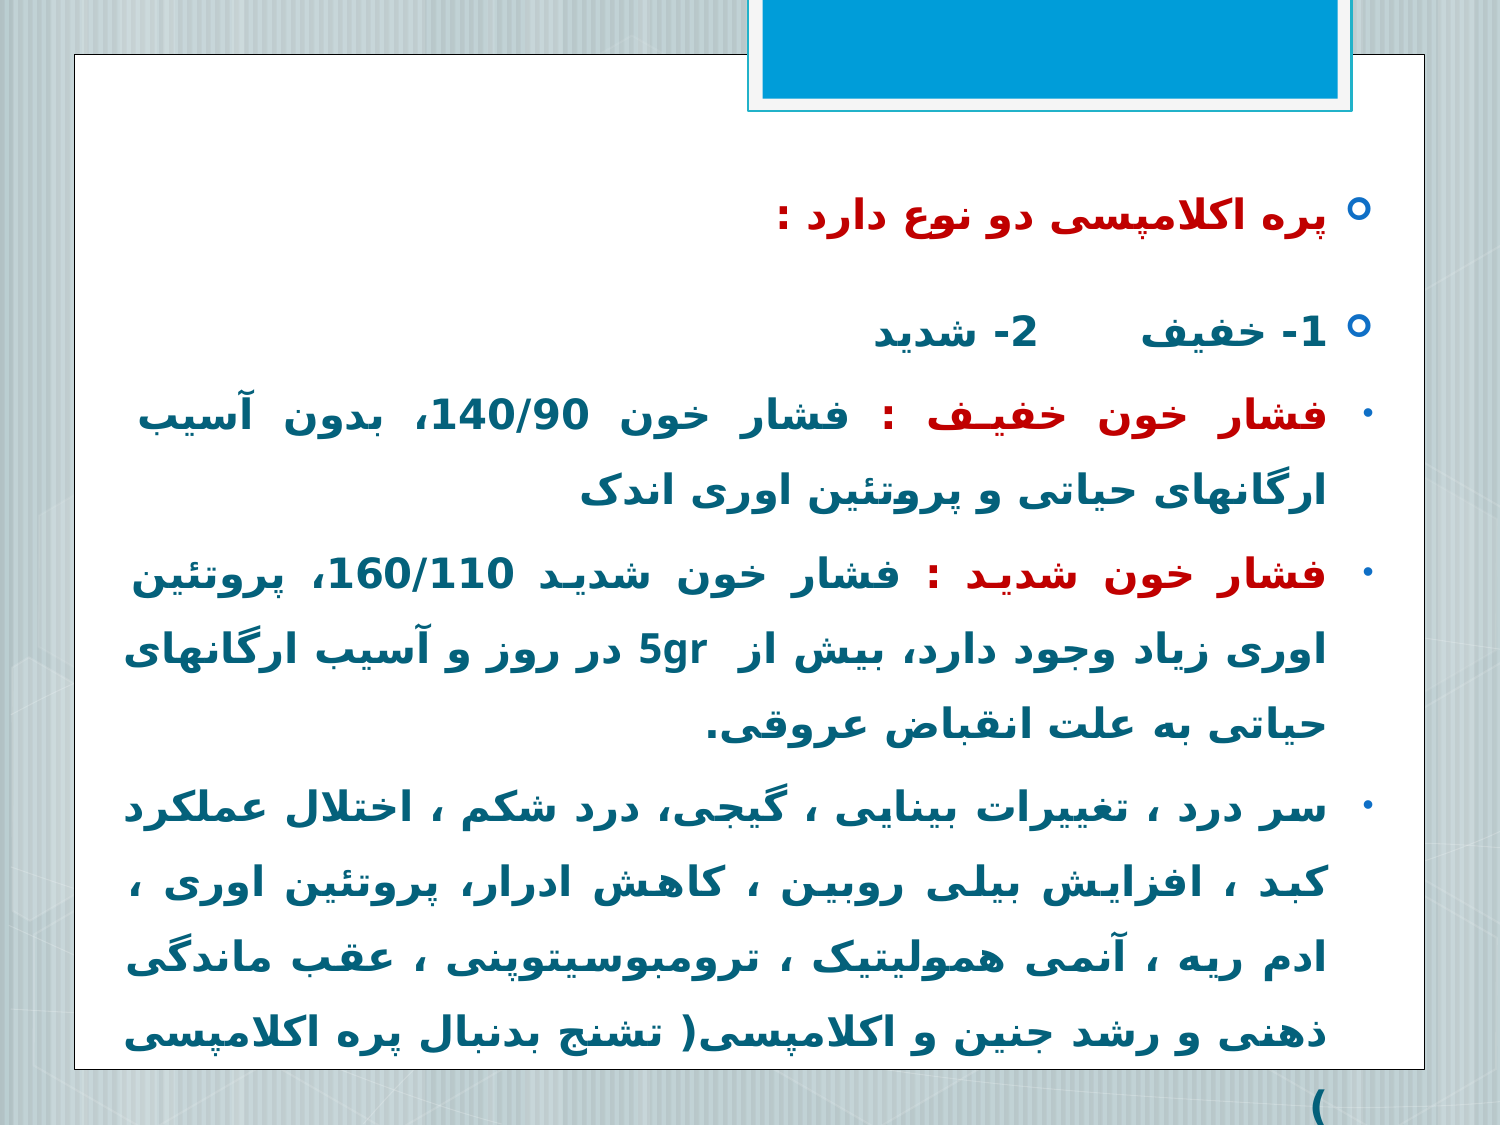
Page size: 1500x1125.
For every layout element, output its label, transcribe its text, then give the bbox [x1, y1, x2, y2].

list پره اکلامپسی دو نوع دارد : 1- خفیف 2- شدید فشار خون خفیف : فشار خون 140/90، بدون آسیب ارگانهای حیاتی و پروتئین اوری اندک فشار خون شدید : فشار خون شدید 160/110، پروتئین اوری زیاد وجود دارد، بیش از 5gr در روز و آسیب ارگانهای حیاتی به علت انقباض عروقی. سر درد ، تغییرات بینایی ، گیجی، درد شکم ، اختلال عملکرد کبد ، افزایش بیلی روبین ، کاهش ادرار، پروتئین اوری ، ادم ریه ، آنمی همولیتیک ، ترومبوسیتوپنی ، عقب ماندگی ذهنی و رشد جنین و اکلامپسی( تشنج بدنبال پره اکلامپسی ) [107, 180, 1400, 941]
